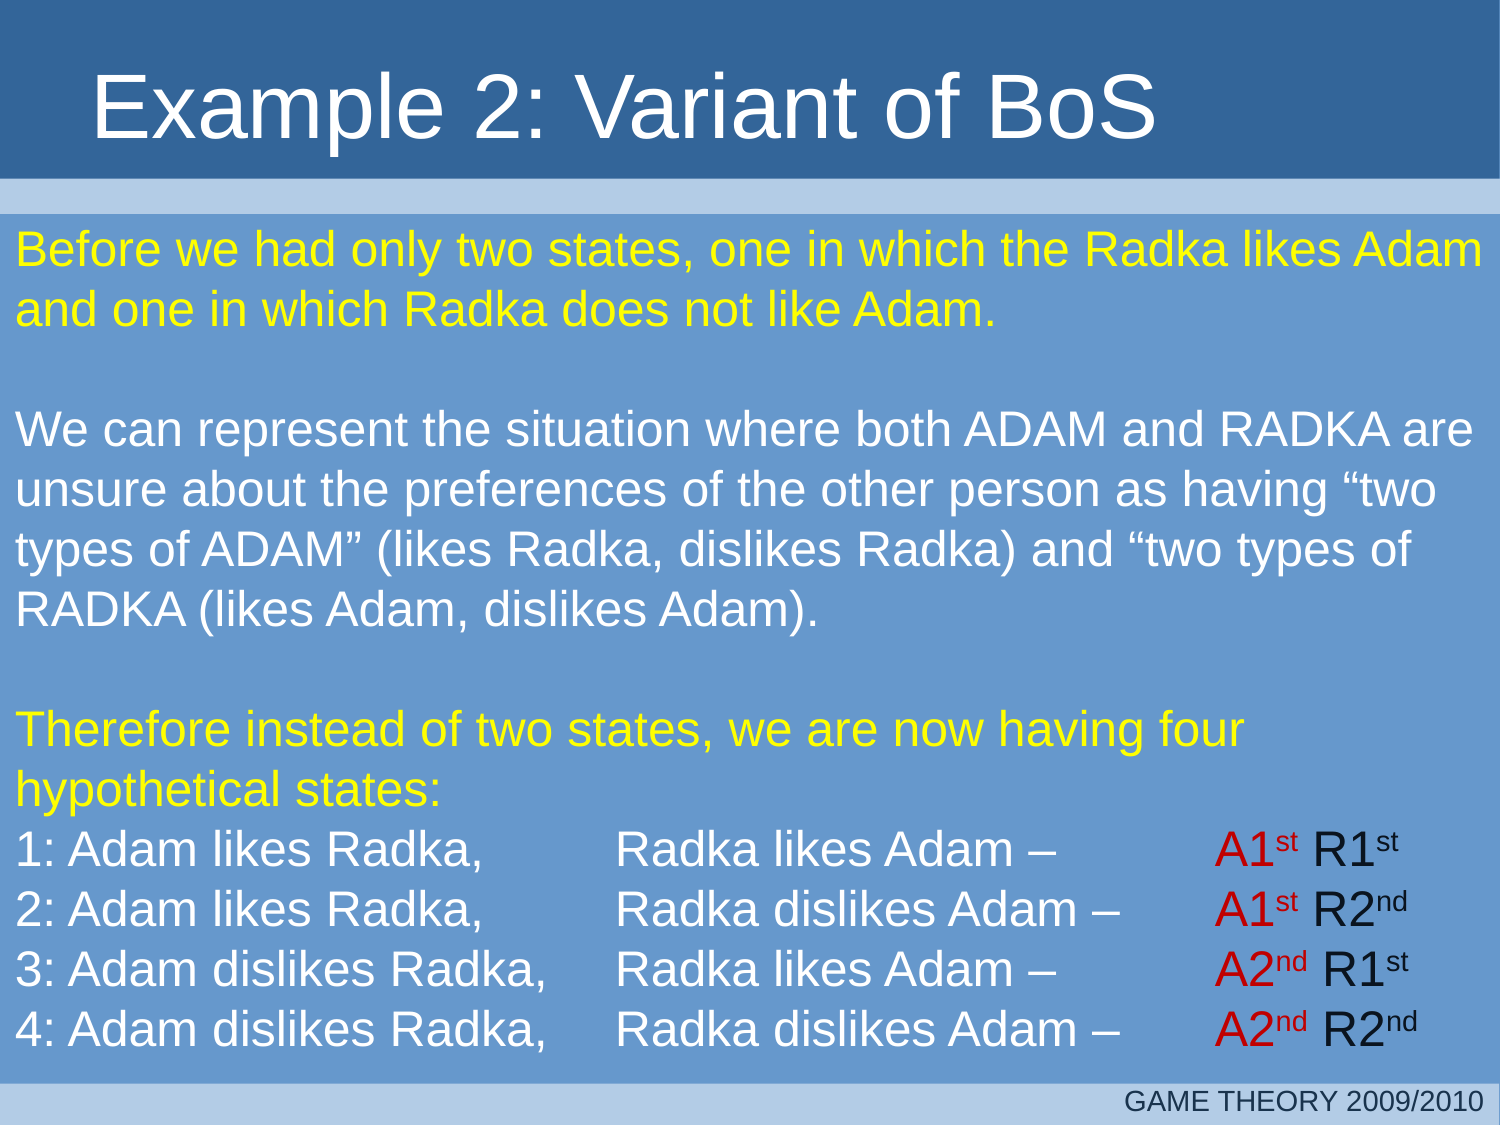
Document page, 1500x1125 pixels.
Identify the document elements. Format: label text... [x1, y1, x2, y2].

title Example 2: Variant of BoS [74, 42, 1436, 162]
text_box Before we had only two states, one in which the Radka likes Adam and one in which Radka does not like Adam. We can represent the situation where both ADAM and RADKA are unsure about the preferences of the other person as having “two types of ADAM” (likes Radka, dislikes Radka) and “two types of RADKA (likes Adam, dislikes Adam). Therefore instead of two states, we are now having four hypothetical states: 1: Adam likes Radka, Radka likes Adam – A1st R1st 2: Adam likes Radka, Radka dislikes Adam – A1st R2nd 3: Adam dislikes Radka, Radka likes Adam – A2nd R1st 4: Adam dislikes Radka, Radka dislikes Adam – A2nd R2nd [0, 209, 1500, 1064]
text_box GAME THEORY 2009/2010 [1109, 1075, 1500, 1125]
